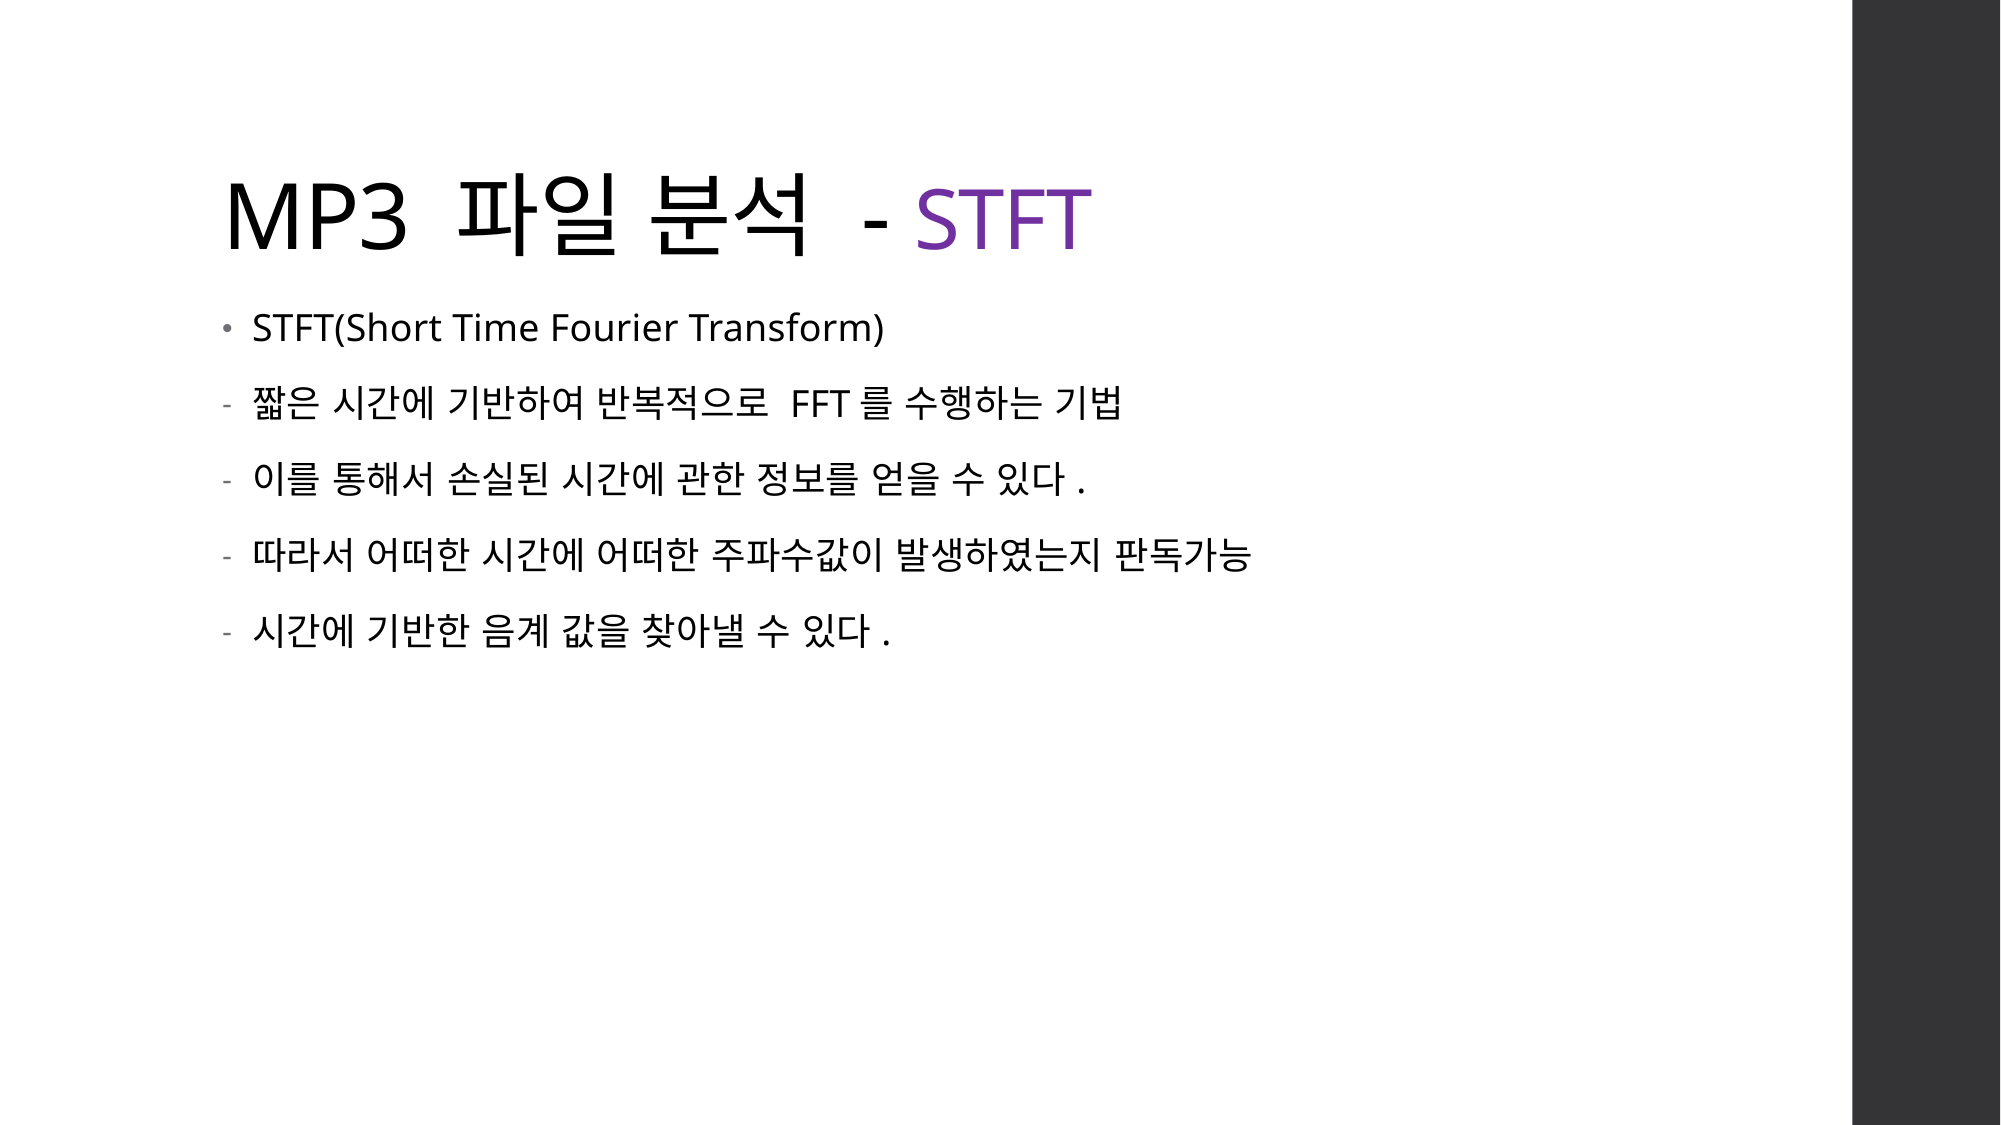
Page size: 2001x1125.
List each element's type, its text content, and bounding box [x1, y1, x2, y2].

list STFT(Short Time Fourier Transform) 짧은 시간에 기반하여 반복적으로 FFT를 수행하는 기법 이를 통해서 손실된 시간에 관한 정보를 얻을 수 있다. 따라서 어떠한 시간에 어떠한 주파수값이 발생하였는지 판독가능 시간에 기반한 음계 값을 찾아낼 수 있다. [206, 299, 1617, 1014]
title MP3 파일 분석 - STFT [206, 60, 1797, 278]
